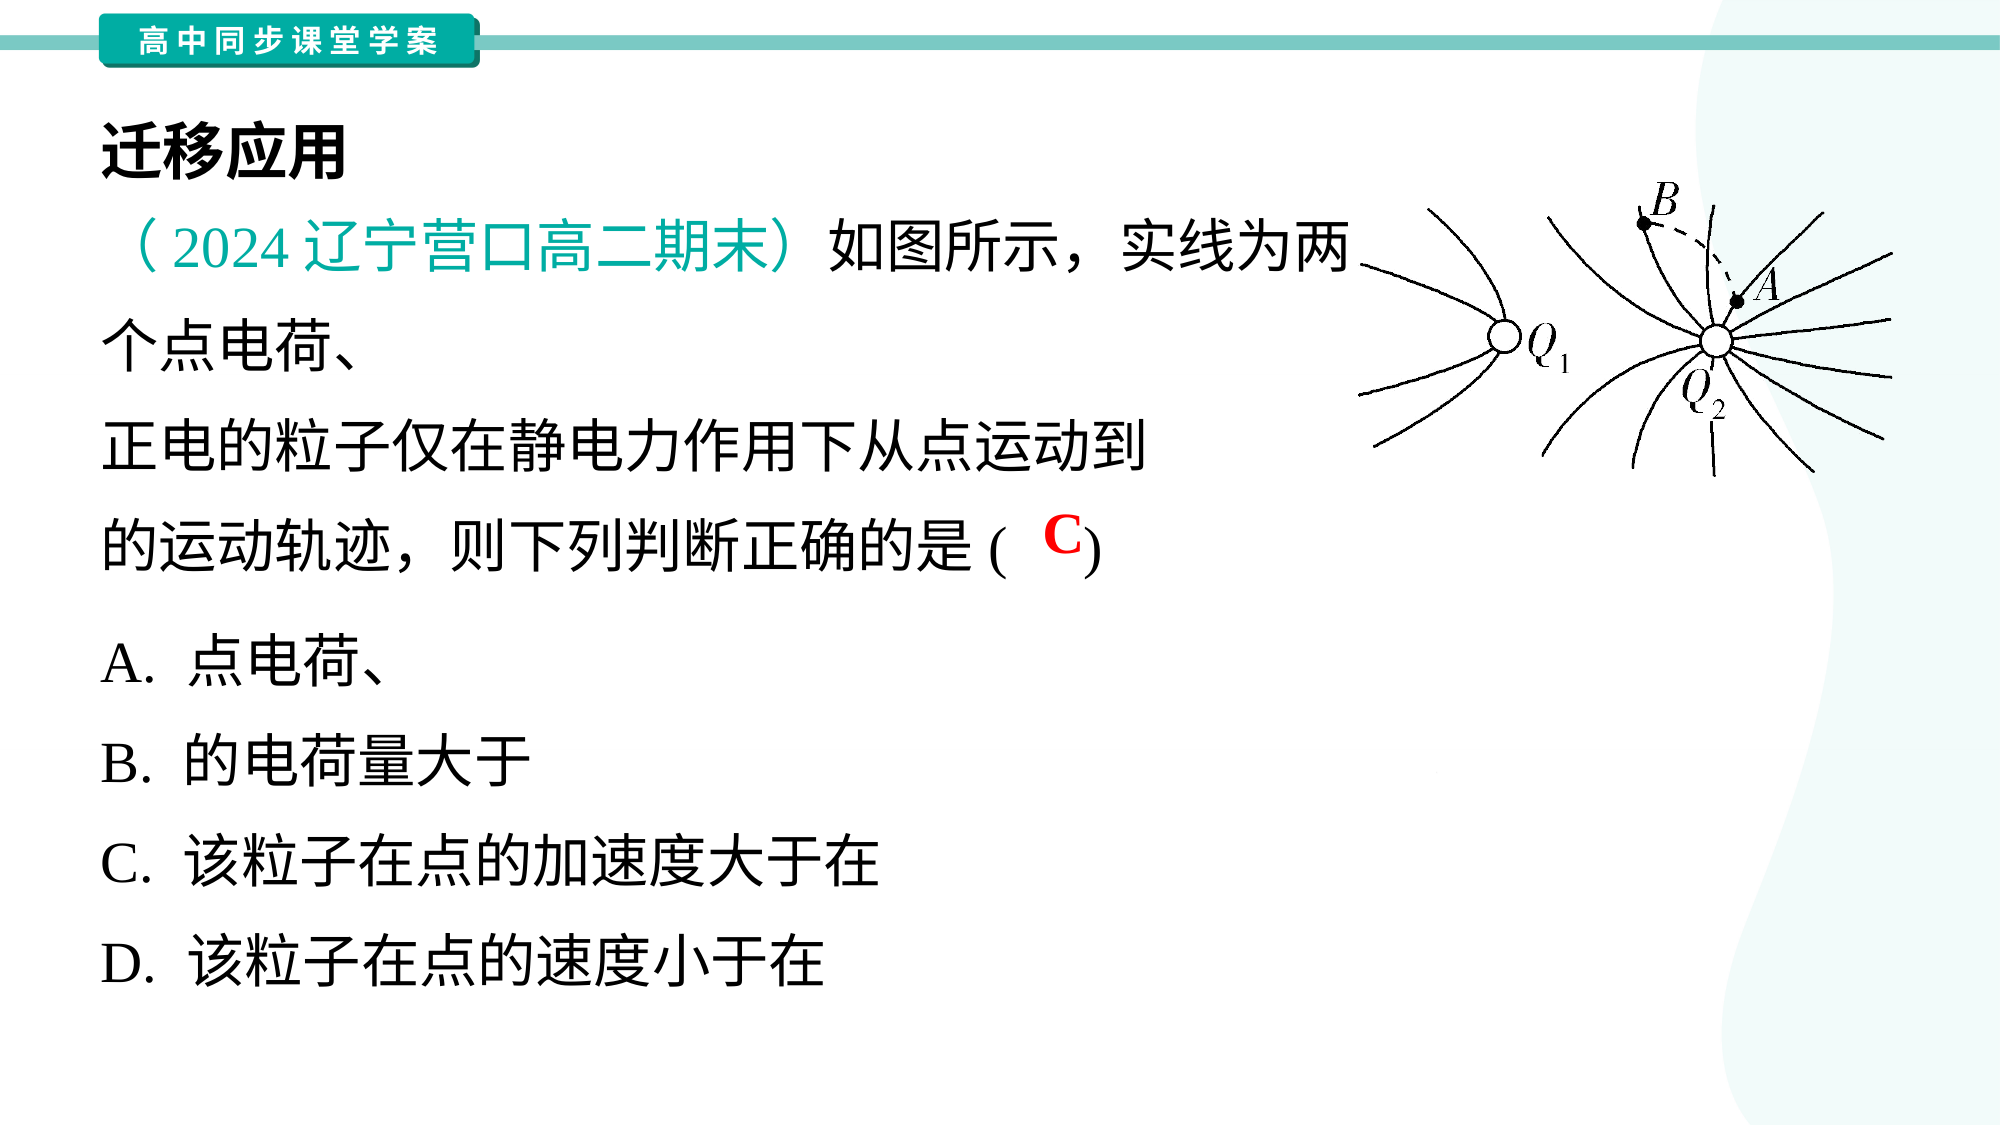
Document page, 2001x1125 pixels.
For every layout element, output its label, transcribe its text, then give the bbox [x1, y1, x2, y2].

text_box C [1020, 494, 1106, 563]
picture [0, 0, 2000, 1125]
text_box 迁移应用 [100, 76, 1899, 248]
